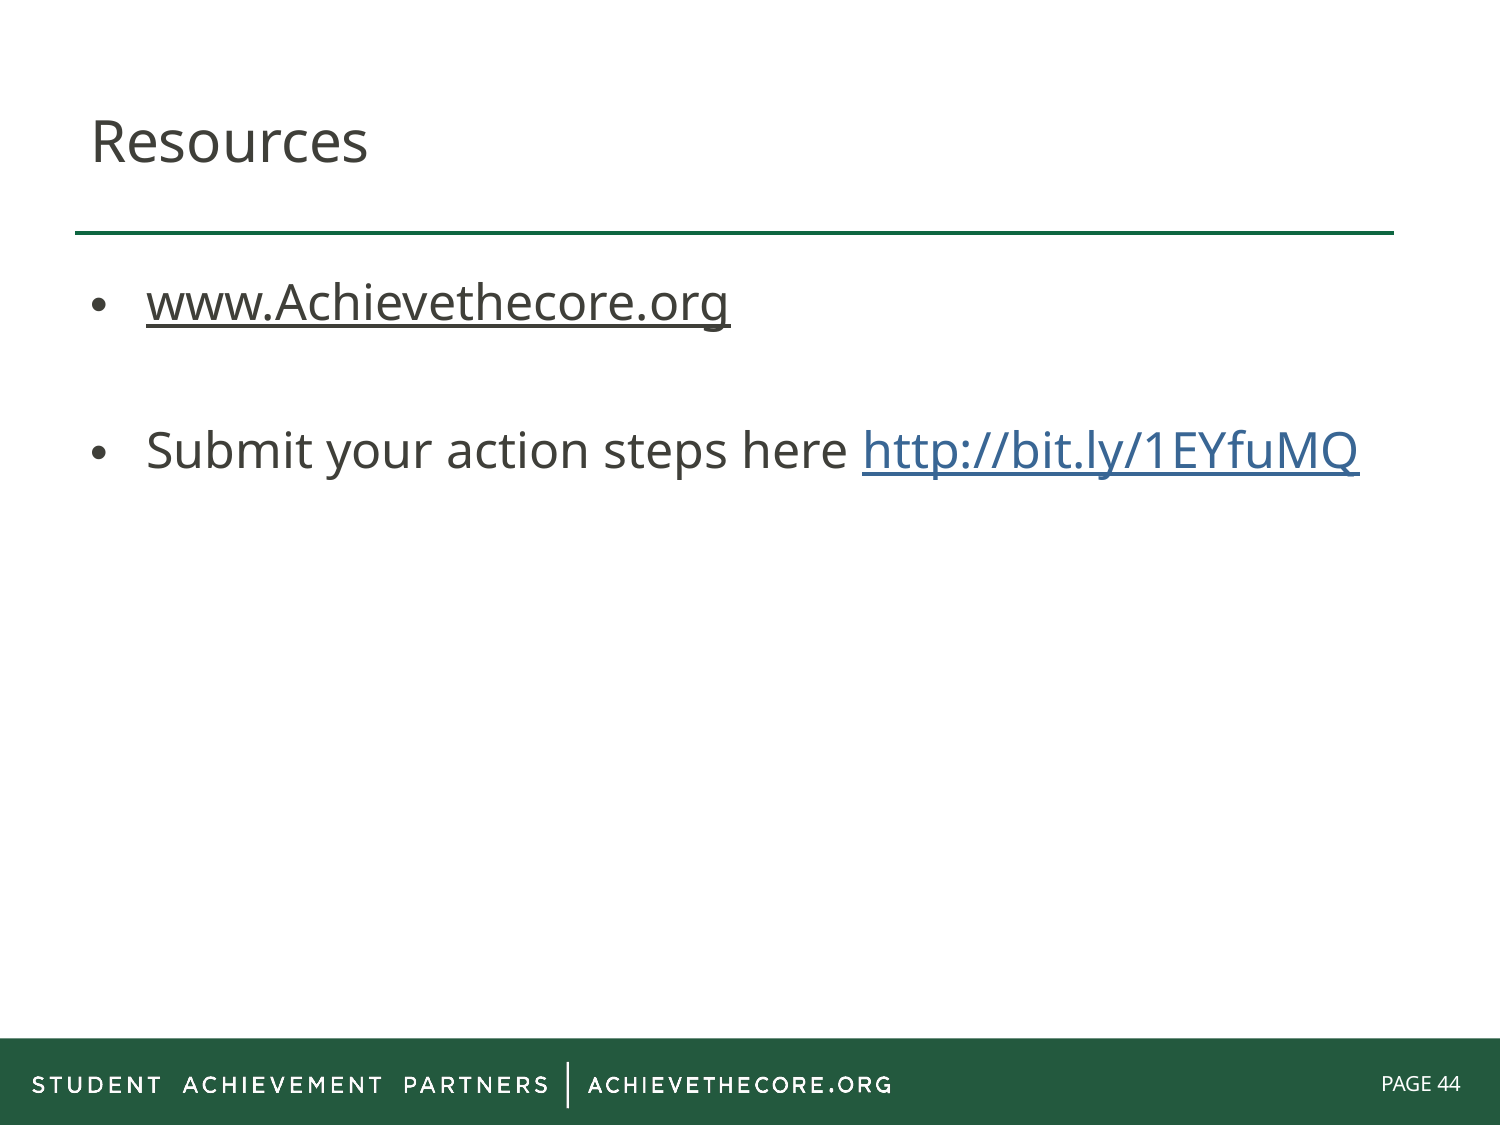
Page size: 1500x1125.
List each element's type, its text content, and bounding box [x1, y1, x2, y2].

title Resources [75, 45, 1425, 233]
list www.Achievethecore.org Submit your action steps here http://bit.ly/1EYfuMQ [75, 262, 1425, 1005]
picture [12, 1055, 911, 1112]
